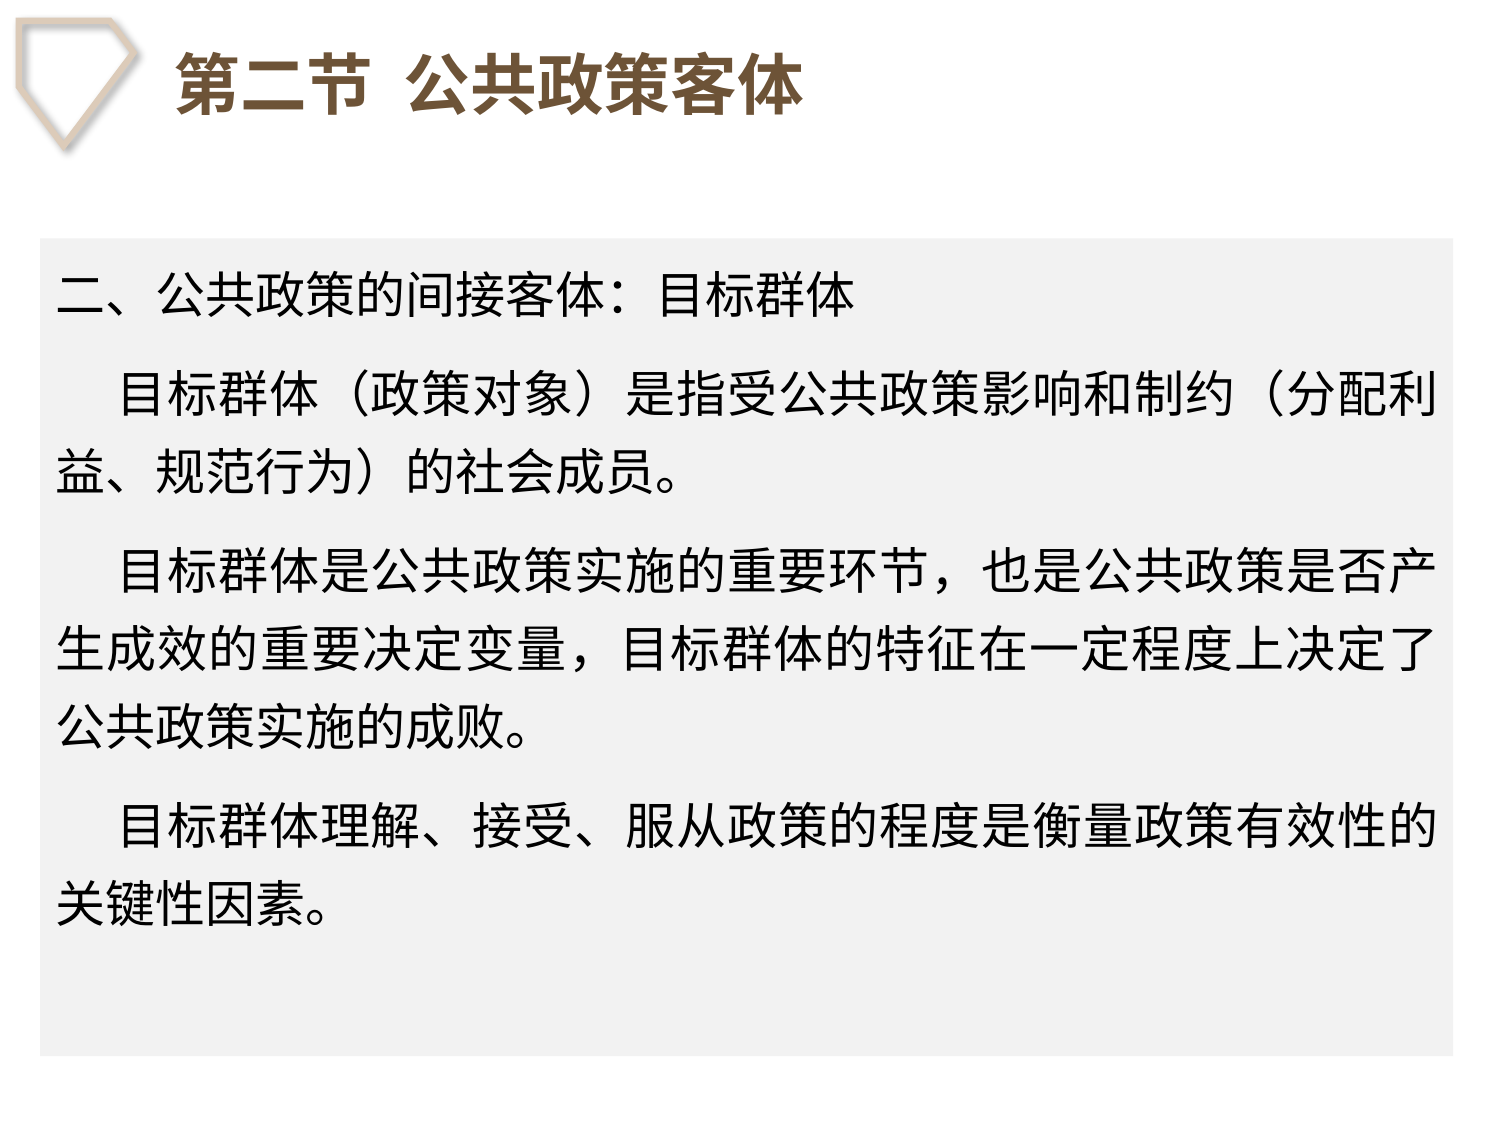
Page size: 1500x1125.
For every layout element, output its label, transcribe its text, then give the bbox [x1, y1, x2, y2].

title 第二节 公共政策客体 [158, 18, 1456, 159]
list 二、公共政策的间接客体：目标群体 目标群体（政策对象）是指受公共政策影响和制约（分配利益、规范行为）的社会成员。 目标群体是公共政策实施的重要环节，也是公共政策是否产生成效的重要决定变量，目标群体的特征在一定程度上决定了公共政策实施的成败。 目标群体理解、接受、服从政策的程度是衡量政策有效性的关键性因素。 [40, 238, 1454, 1057]
